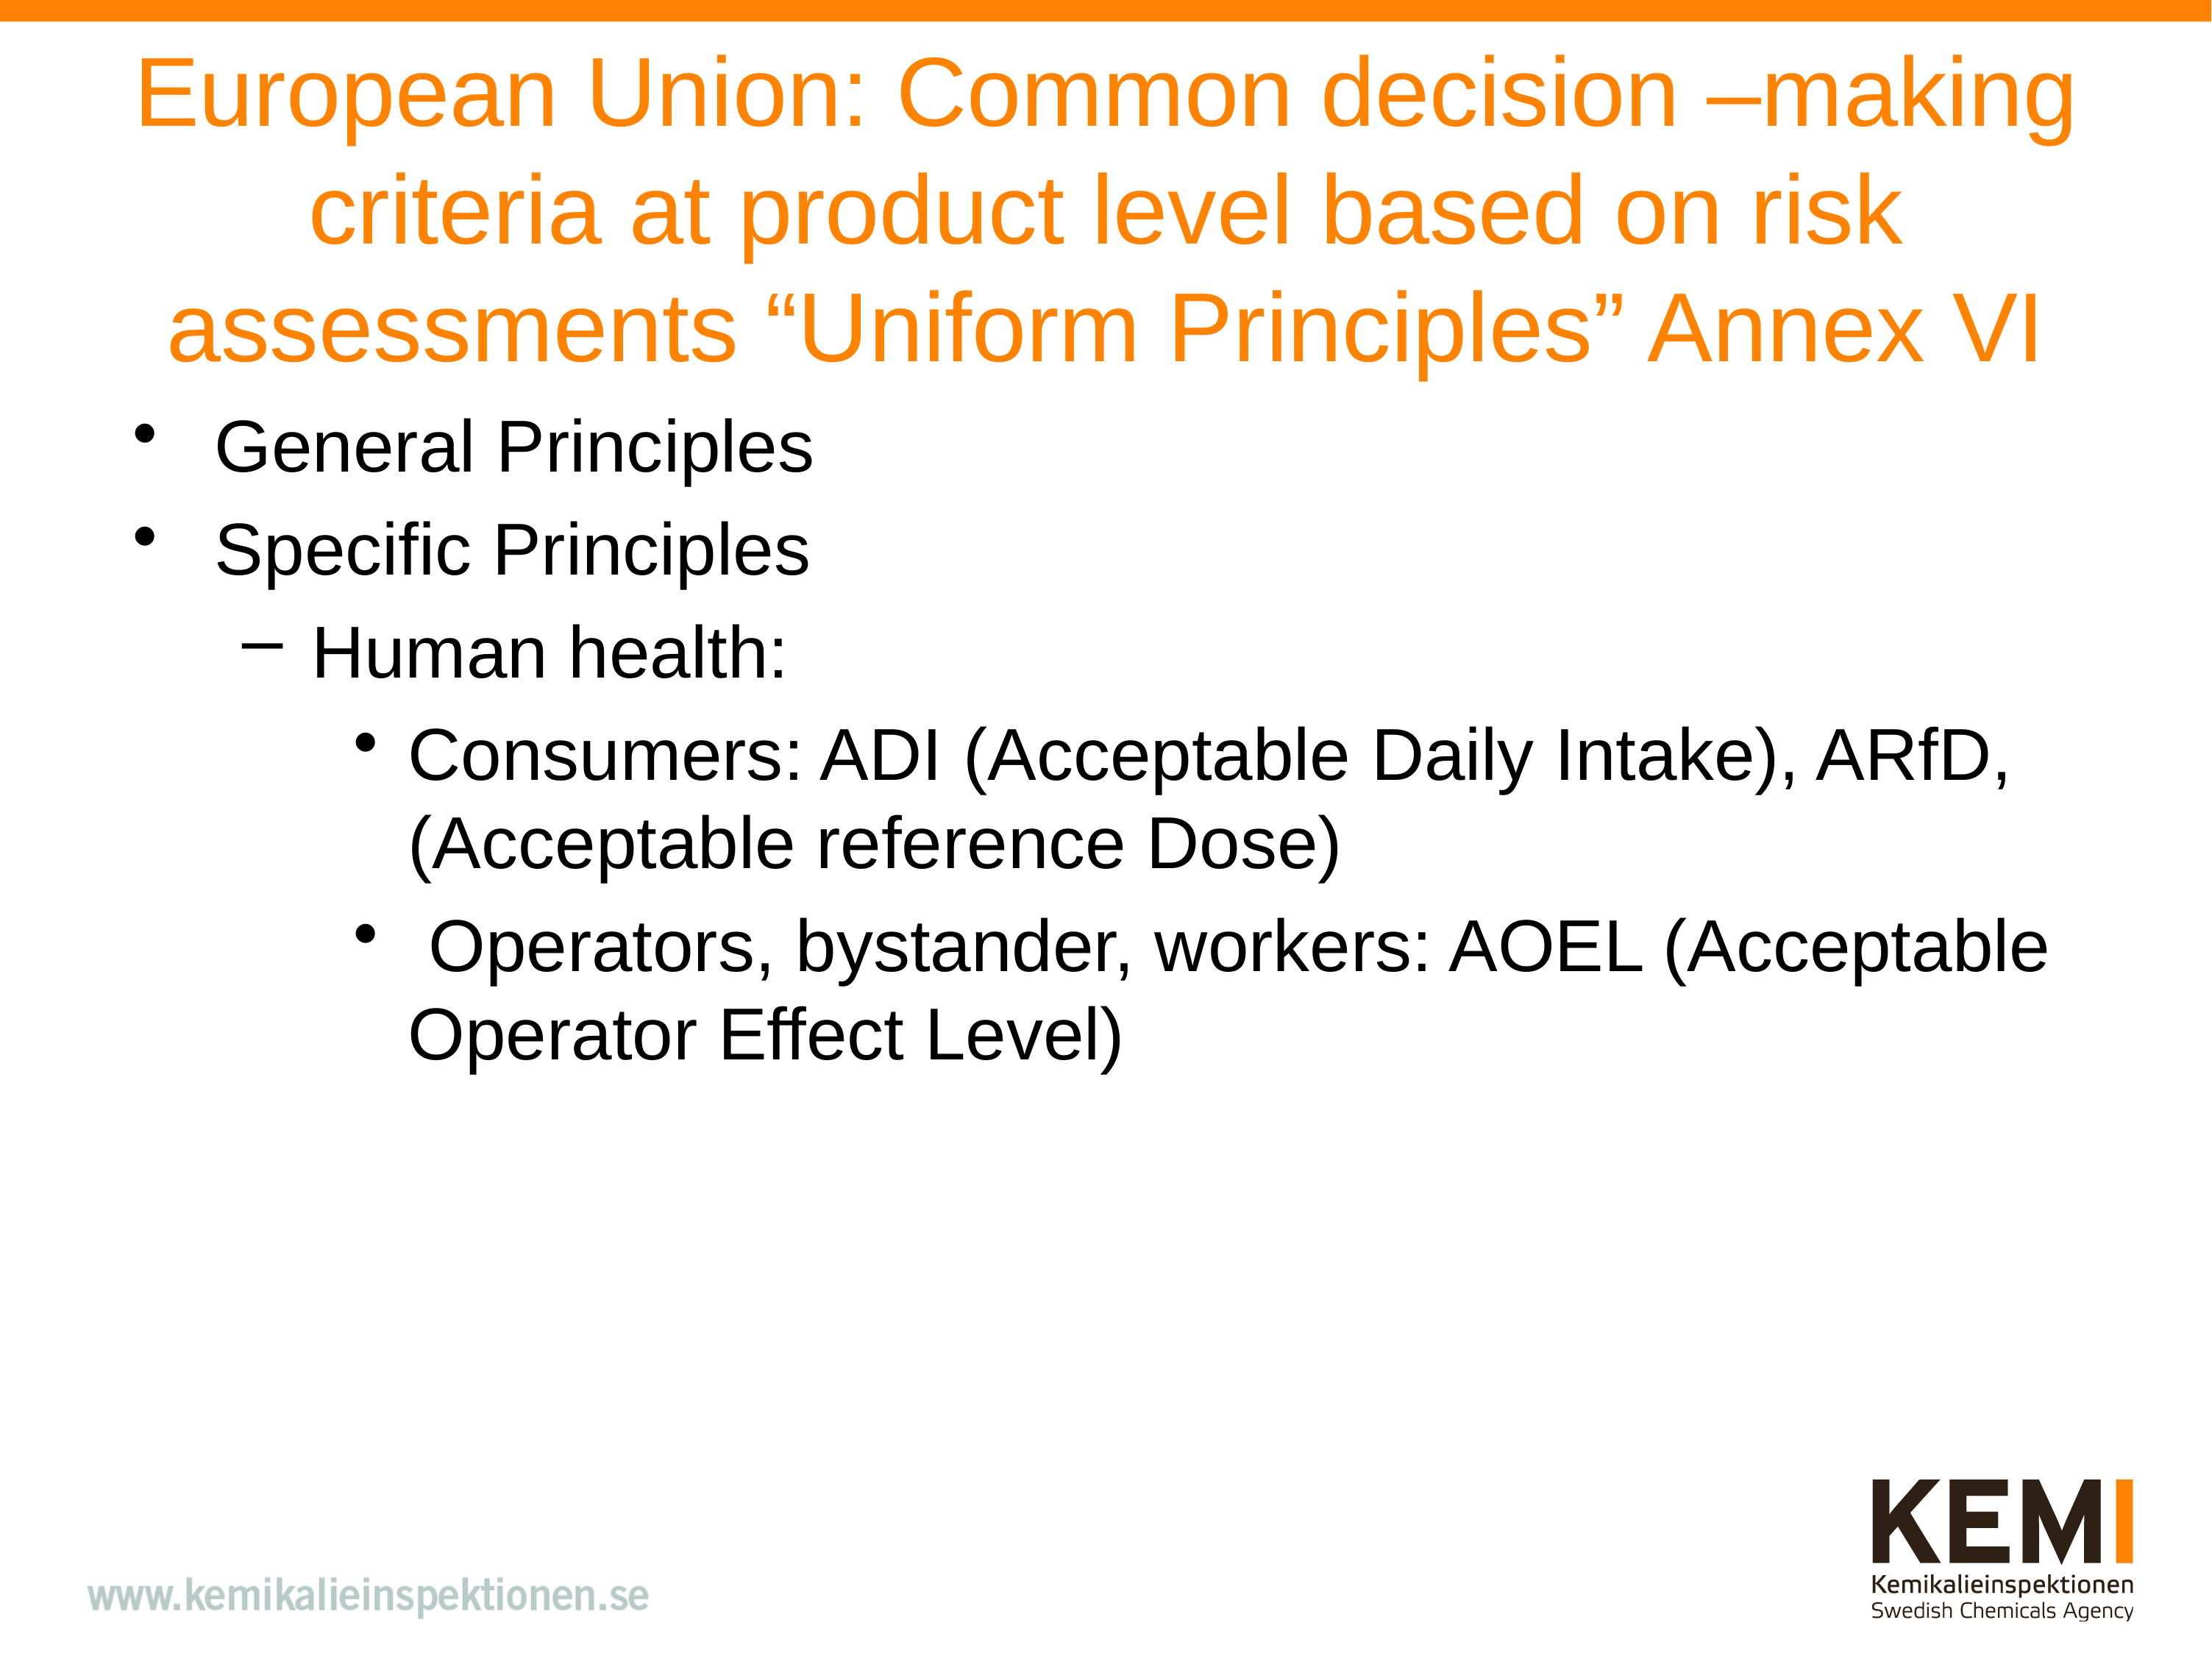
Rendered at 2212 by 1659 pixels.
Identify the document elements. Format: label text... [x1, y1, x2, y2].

picture [87, 1573, 652, 1621]
list General Principles Specific Principles Human health: Consumers: ADI (Acceptable Daily Intake), ARfD,(Acceptable reference Dose) Operators, bystander, workers: AOEL (Acceptable Operator Effect Level) [110, 387, 2101, 1482]
title European Union: Common decision –making criteria at product level based on risk assessments “Uniform Principles” Annex VI [110, 66, 2101, 344]
picture [1872, 1479, 2133, 1621]
